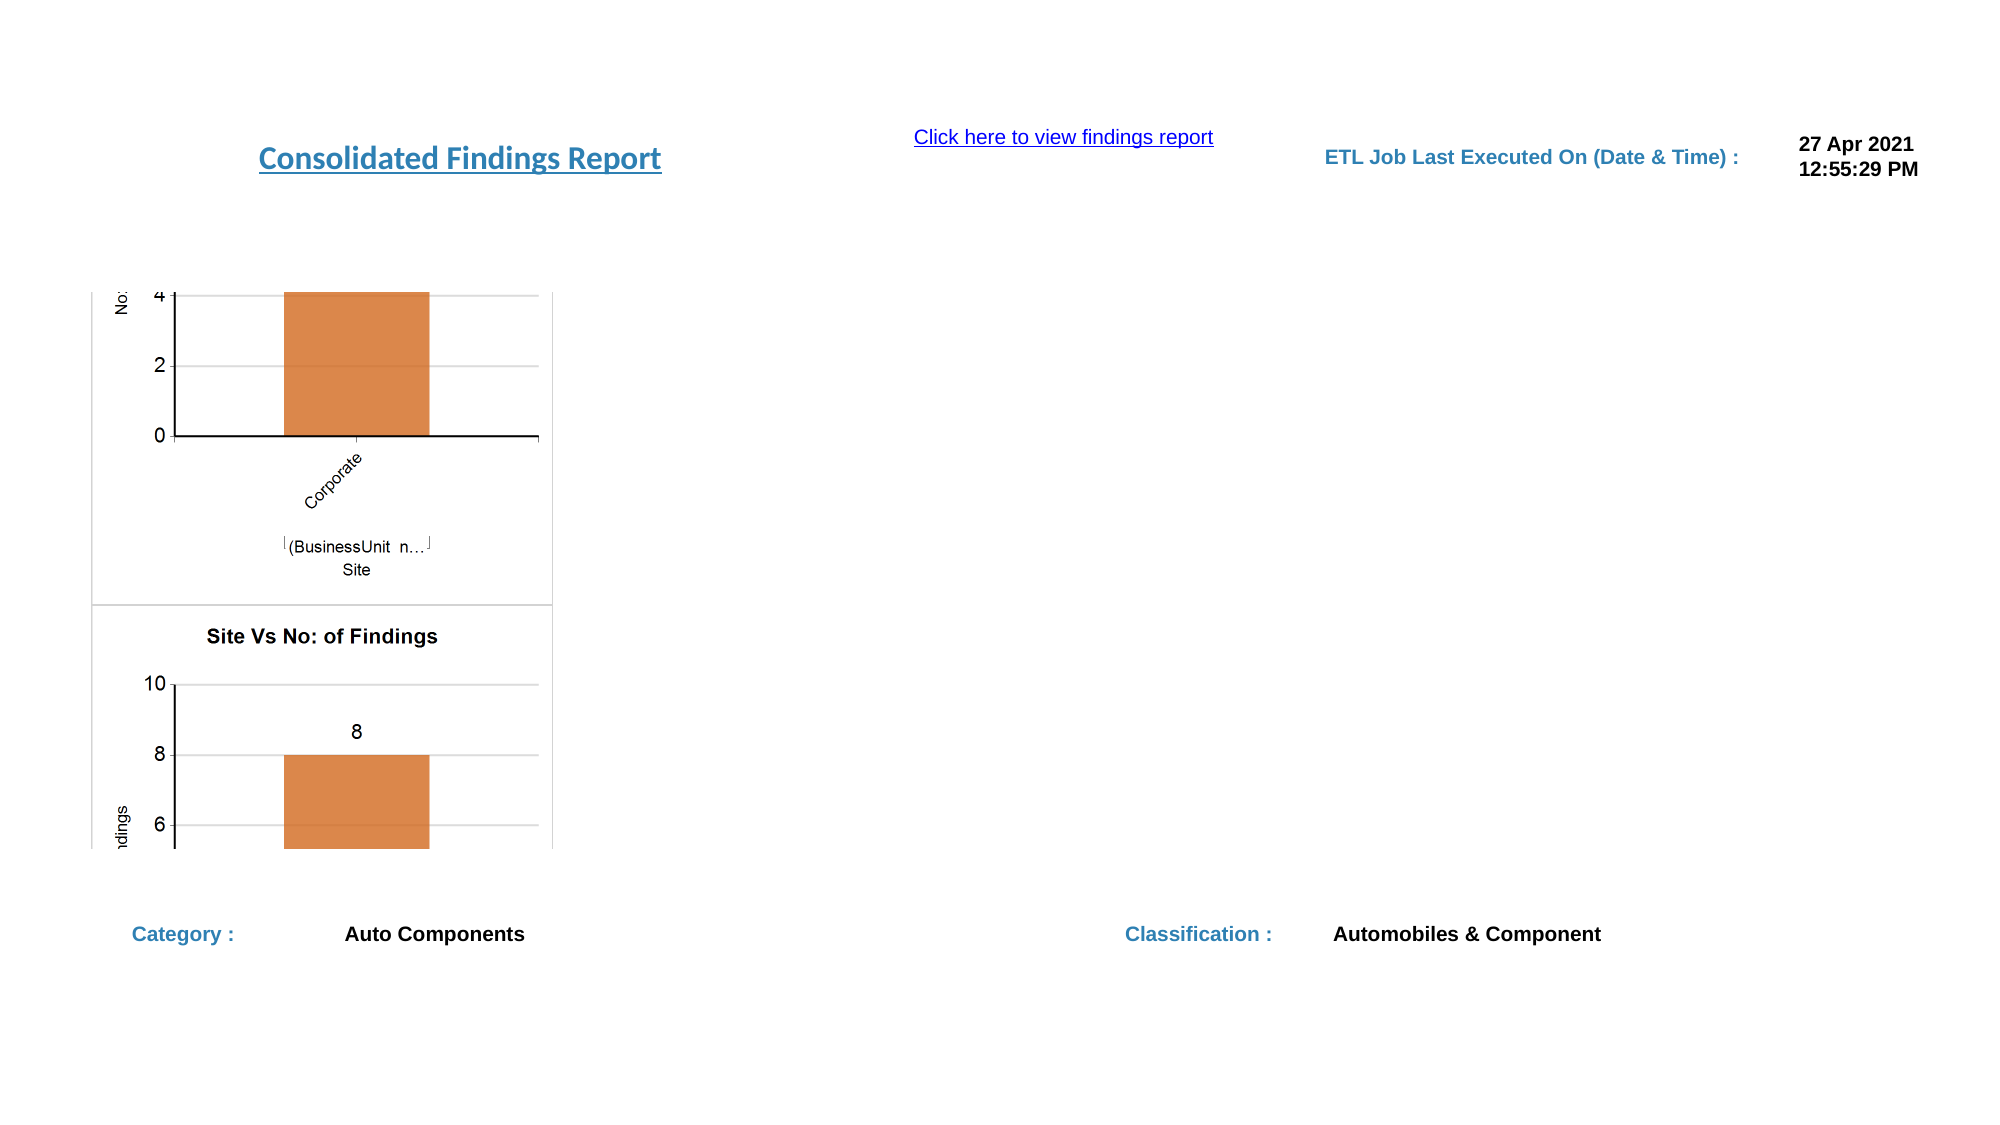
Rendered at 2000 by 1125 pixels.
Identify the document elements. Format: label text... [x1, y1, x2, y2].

text_box ETL Job Last Executed On (Date & Time) : [1273, 119, 1791, 193]
text_box Click here to view findings report [886, 119, 1241, 157]
text_box Consolidated Findings Report [91, 119, 831, 193]
picture [74, 858, 1926, 1008]
picture [91, 291, 553, 850]
text_box 27 Apr 2021 12:55:29 PM [1792, 119, 1925, 193]
